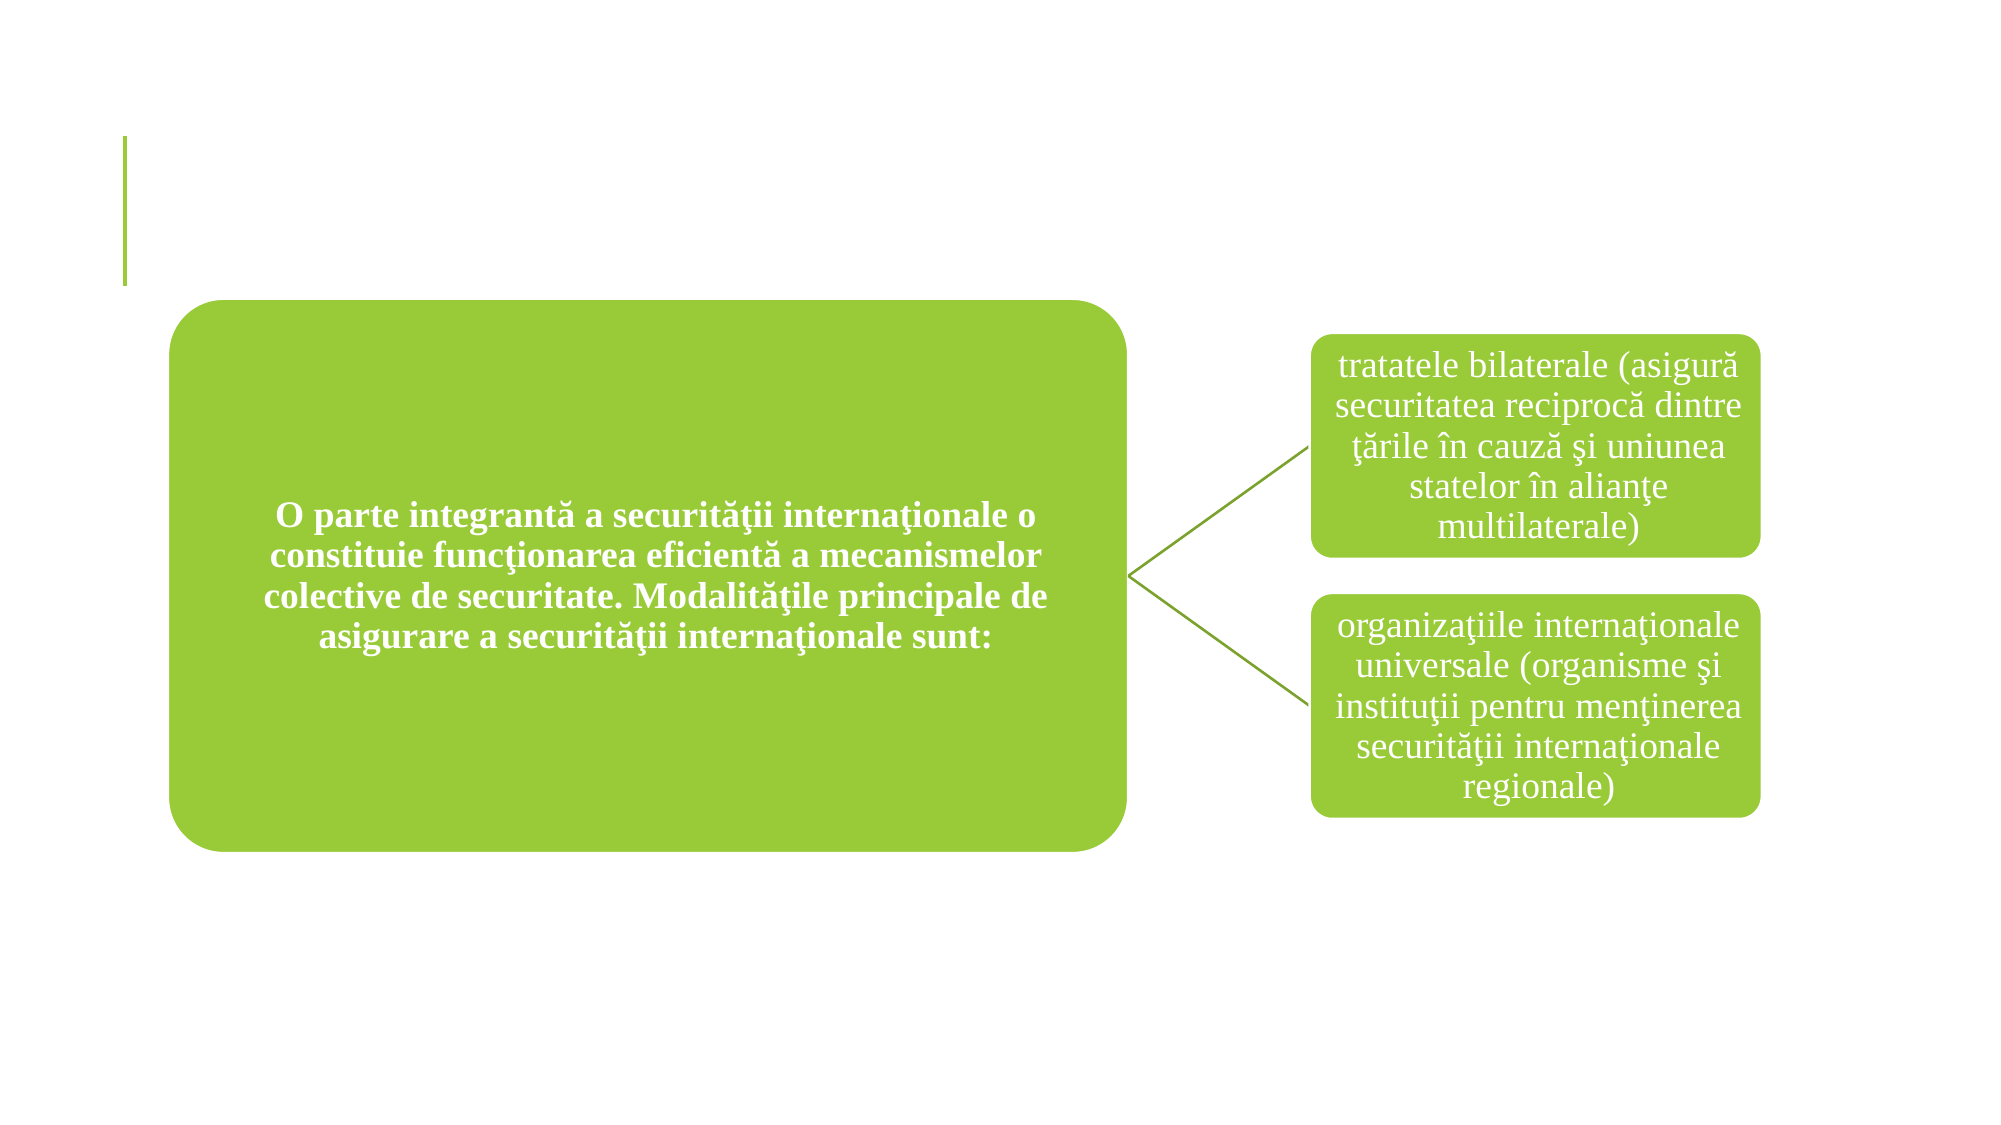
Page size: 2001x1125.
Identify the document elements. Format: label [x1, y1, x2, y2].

list [167, 116, 1763, 1036]
